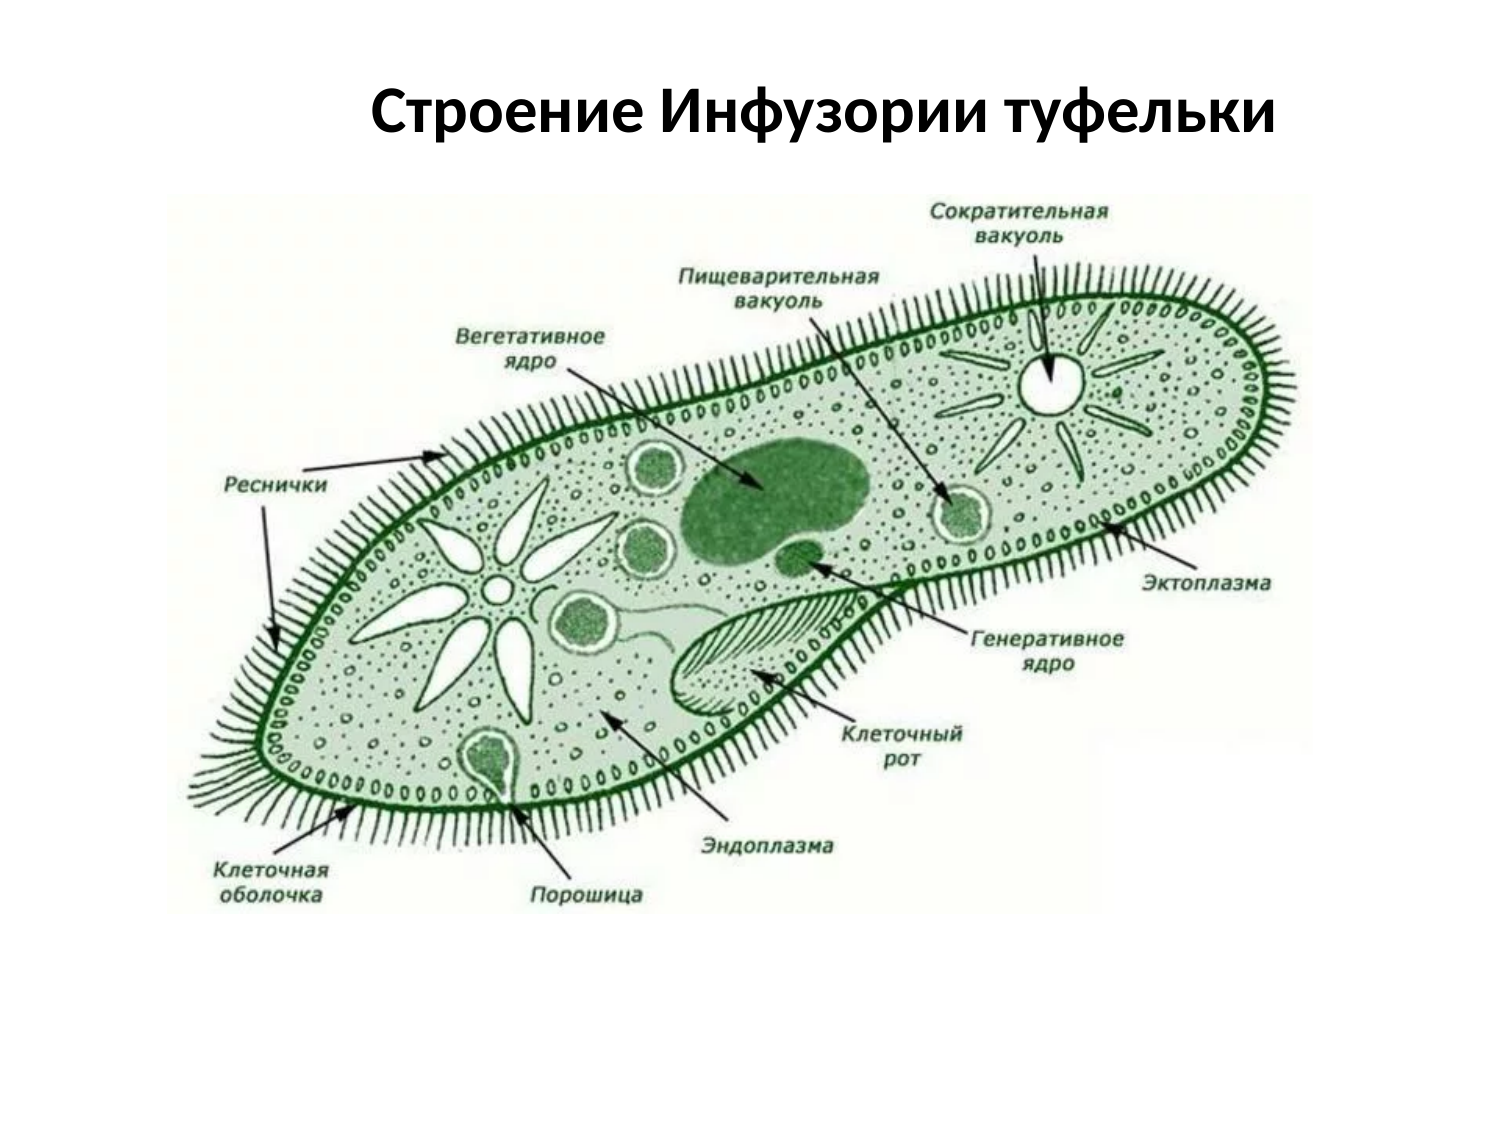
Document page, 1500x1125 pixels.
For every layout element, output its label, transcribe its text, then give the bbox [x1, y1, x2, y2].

text_box Строение Инфузории туфельки [356, 58, 1294, 154]
picture [166, 194, 1313, 915]
